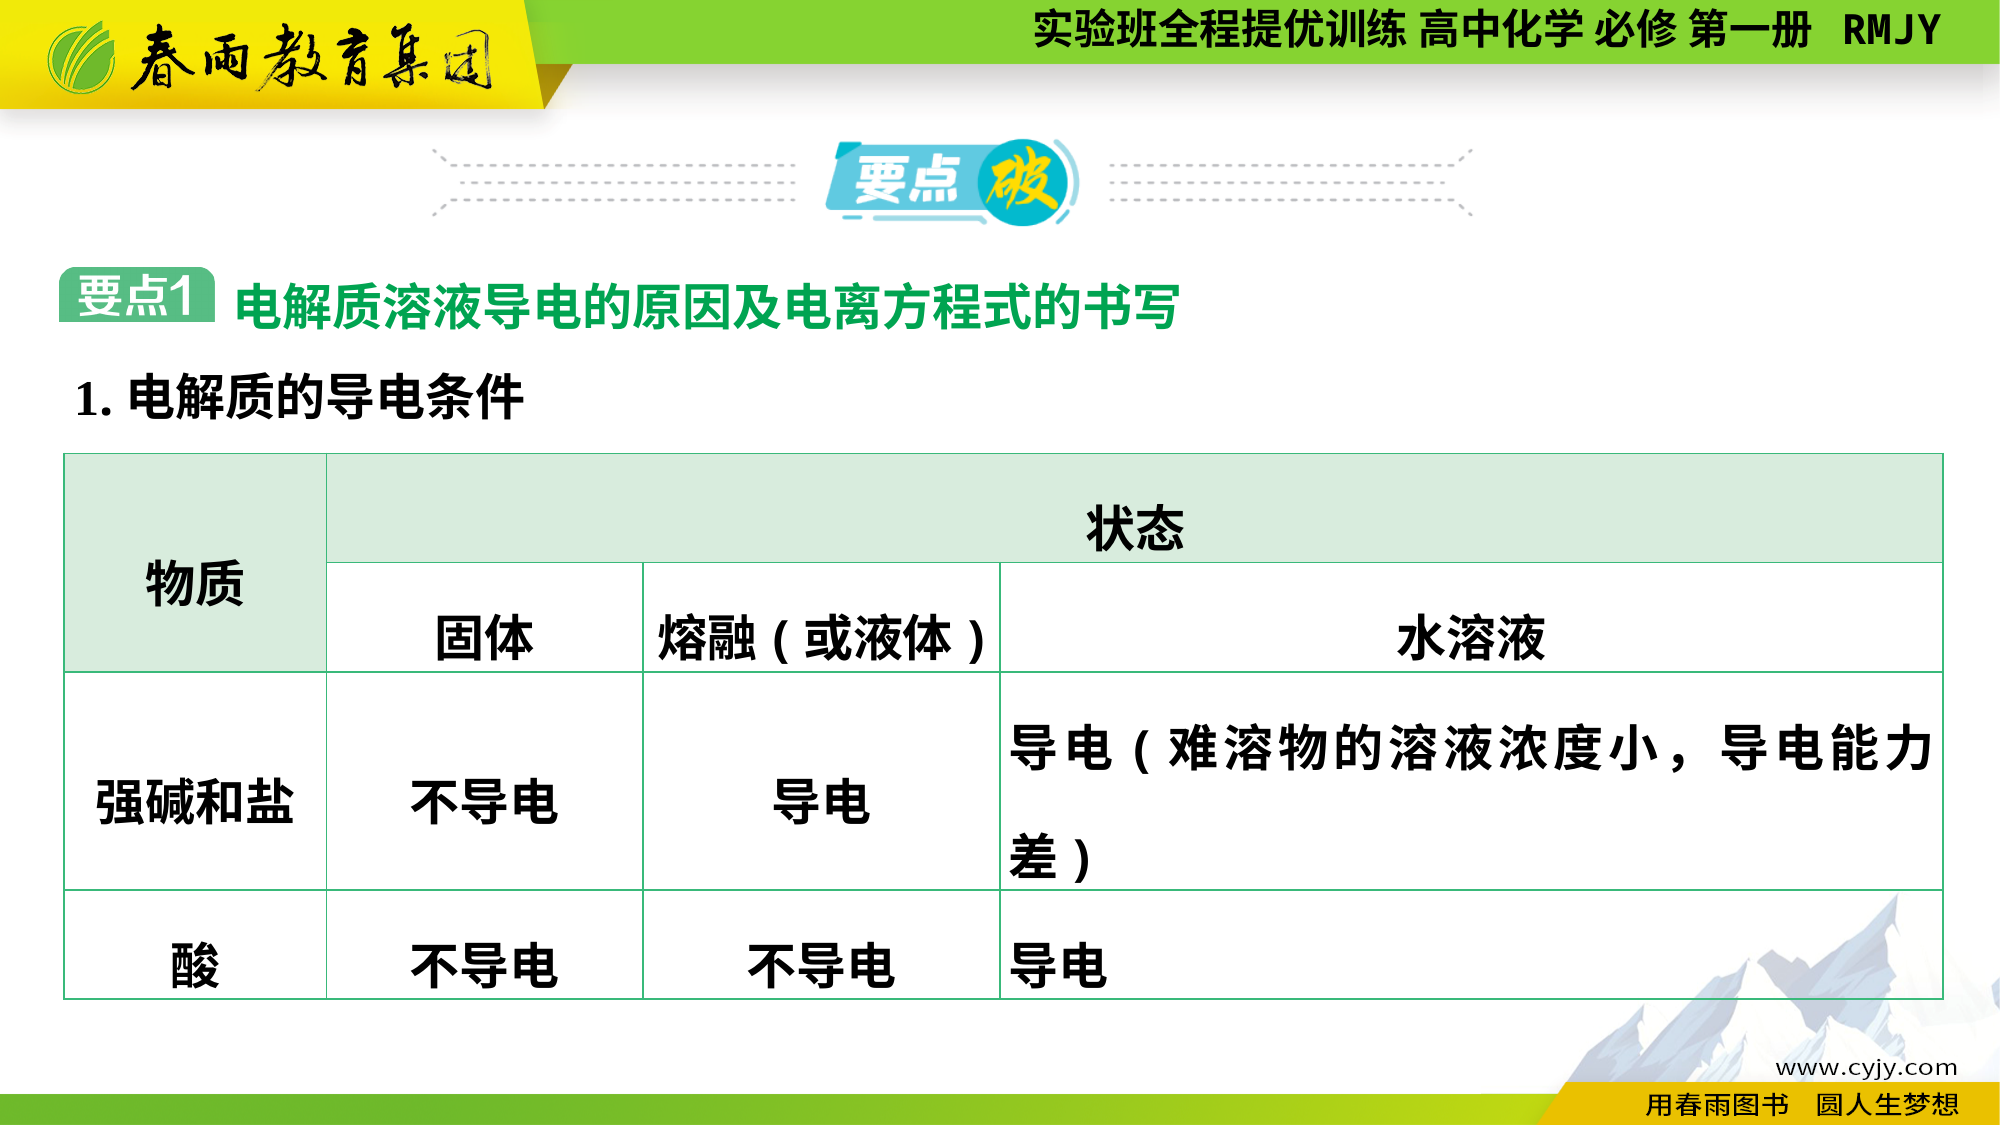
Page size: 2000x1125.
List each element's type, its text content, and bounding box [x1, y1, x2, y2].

table_cell 酸 [65, 891, 326, 998]
list 电解质溶液导电的原因及电离方程式的书写 1.电解质的导电条件 [59, 238, 1944, 424]
table_cell 强碱和盐 [65, 673, 326, 889]
table_cell 不导电 [327, 673, 642, 889]
table_cell 导电 [1001, 891, 1942, 998]
table_cell 导电(难溶物的溶液浓度小，导电能力差) [1001, 673, 1942, 889]
table_cell 固体 [327, 563, 642, 671]
table_cell 水溶液 [1001, 563, 1942, 671]
table_cell 导电 [644, 673, 999, 889]
table_cell 不导电 [644, 891, 999, 998]
table_header 物质 [65, 454, 326, 671]
table_header 状态 [327, 454, 1942, 562]
picture [0, 0, 2000, 1125]
table_cell 熔融(或液体) [644, 563, 999, 671]
table_cell 不导电 [327, 891, 642, 998]
